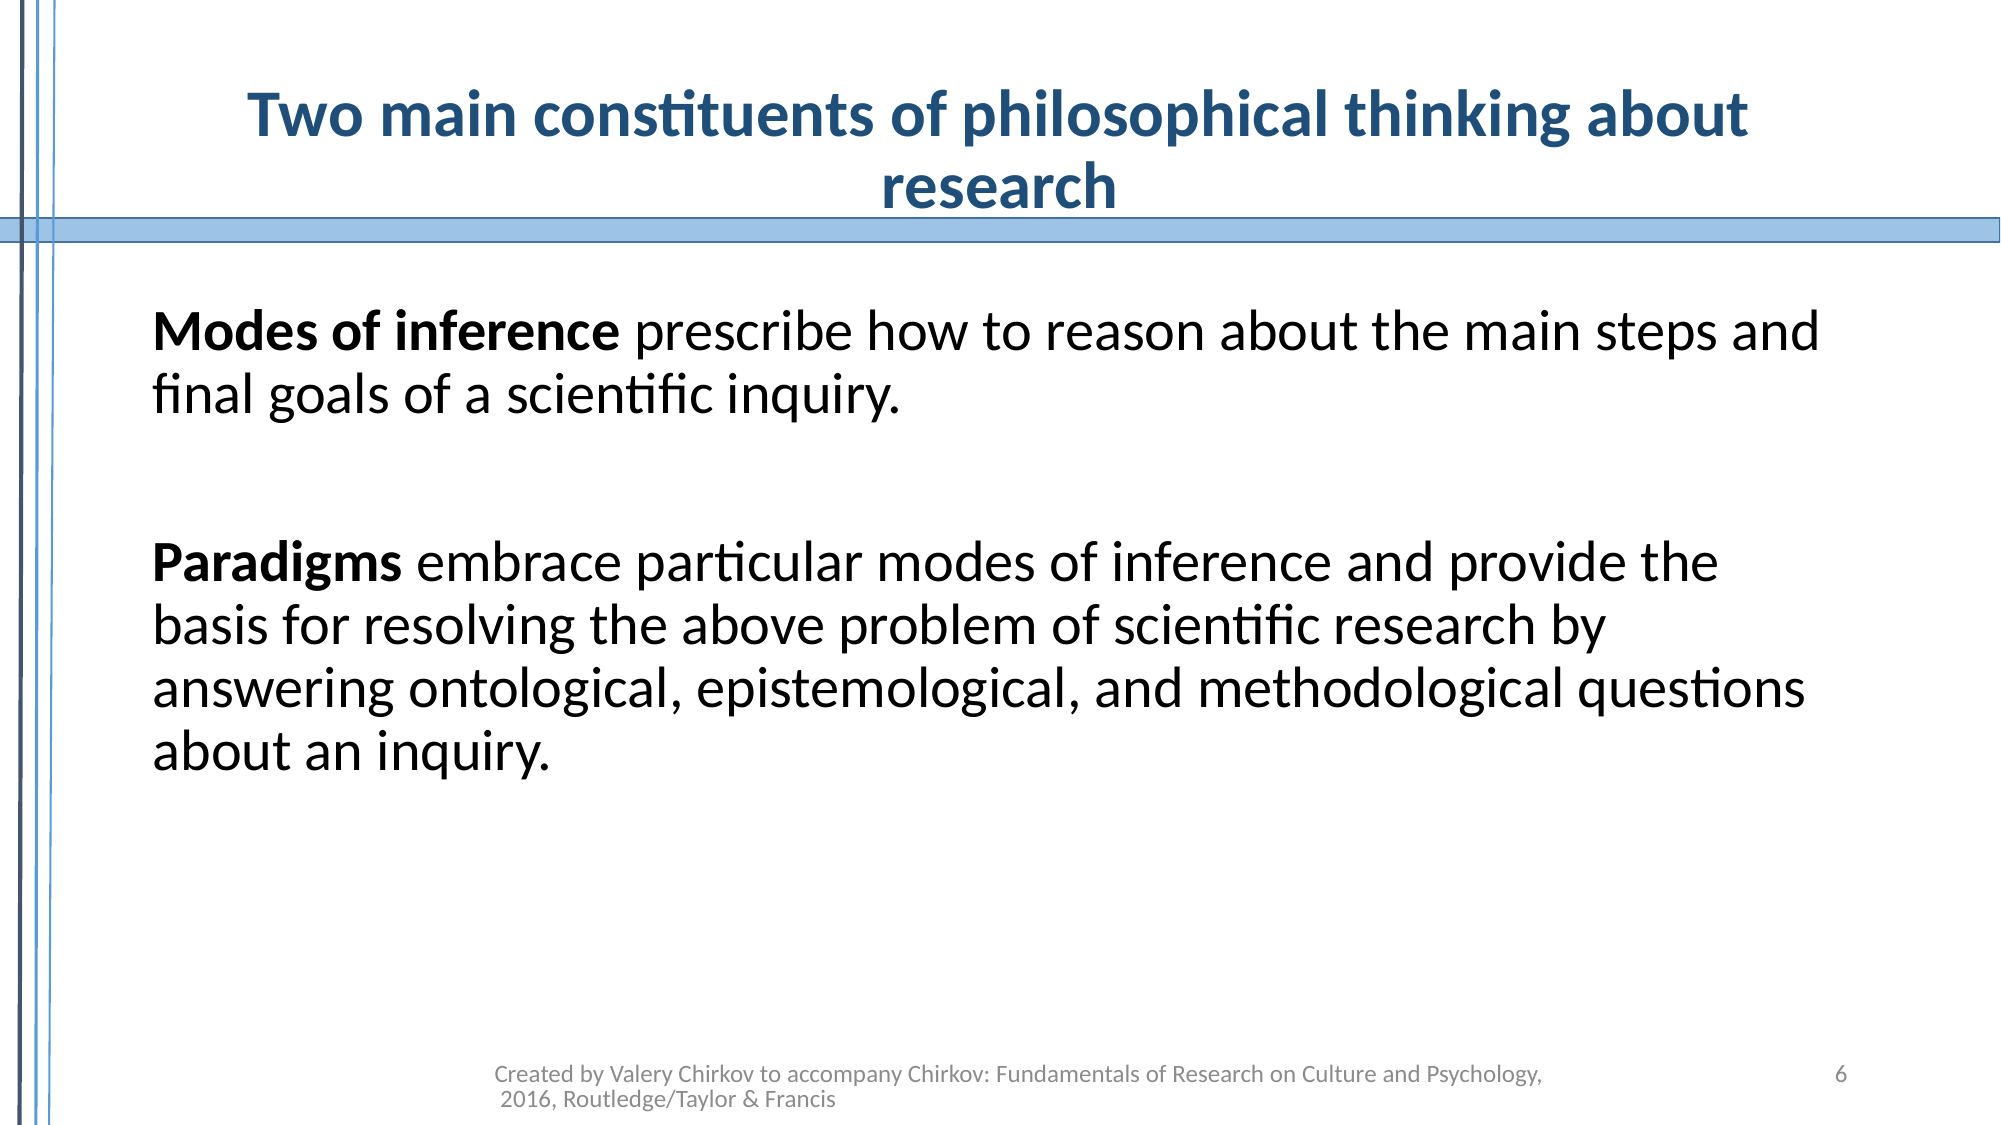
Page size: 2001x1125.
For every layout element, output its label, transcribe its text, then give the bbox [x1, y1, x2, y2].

list Modes of inference prescribe how to reason about the main steps and final goals of a scientific inquiry. Paradigms embrace particular modes of inference and provide the basis for resolving the above problem of scientific research by answering ontological, epistemological, and methodological questions about an inquiry. [137, 293, 1863, 1014]
slide_number 6 [1755, 1042, 1863, 1103]
footer Created by Valery Chirkov to accompany Chirkov: Fundamentals of Research on Culture and Psychology, 2016, Routledge/Taylor & Francis [479, 1042, 1562, 1103]
title Two main constituents of philosophical thinking about research [137, 59, 1863, 242]
